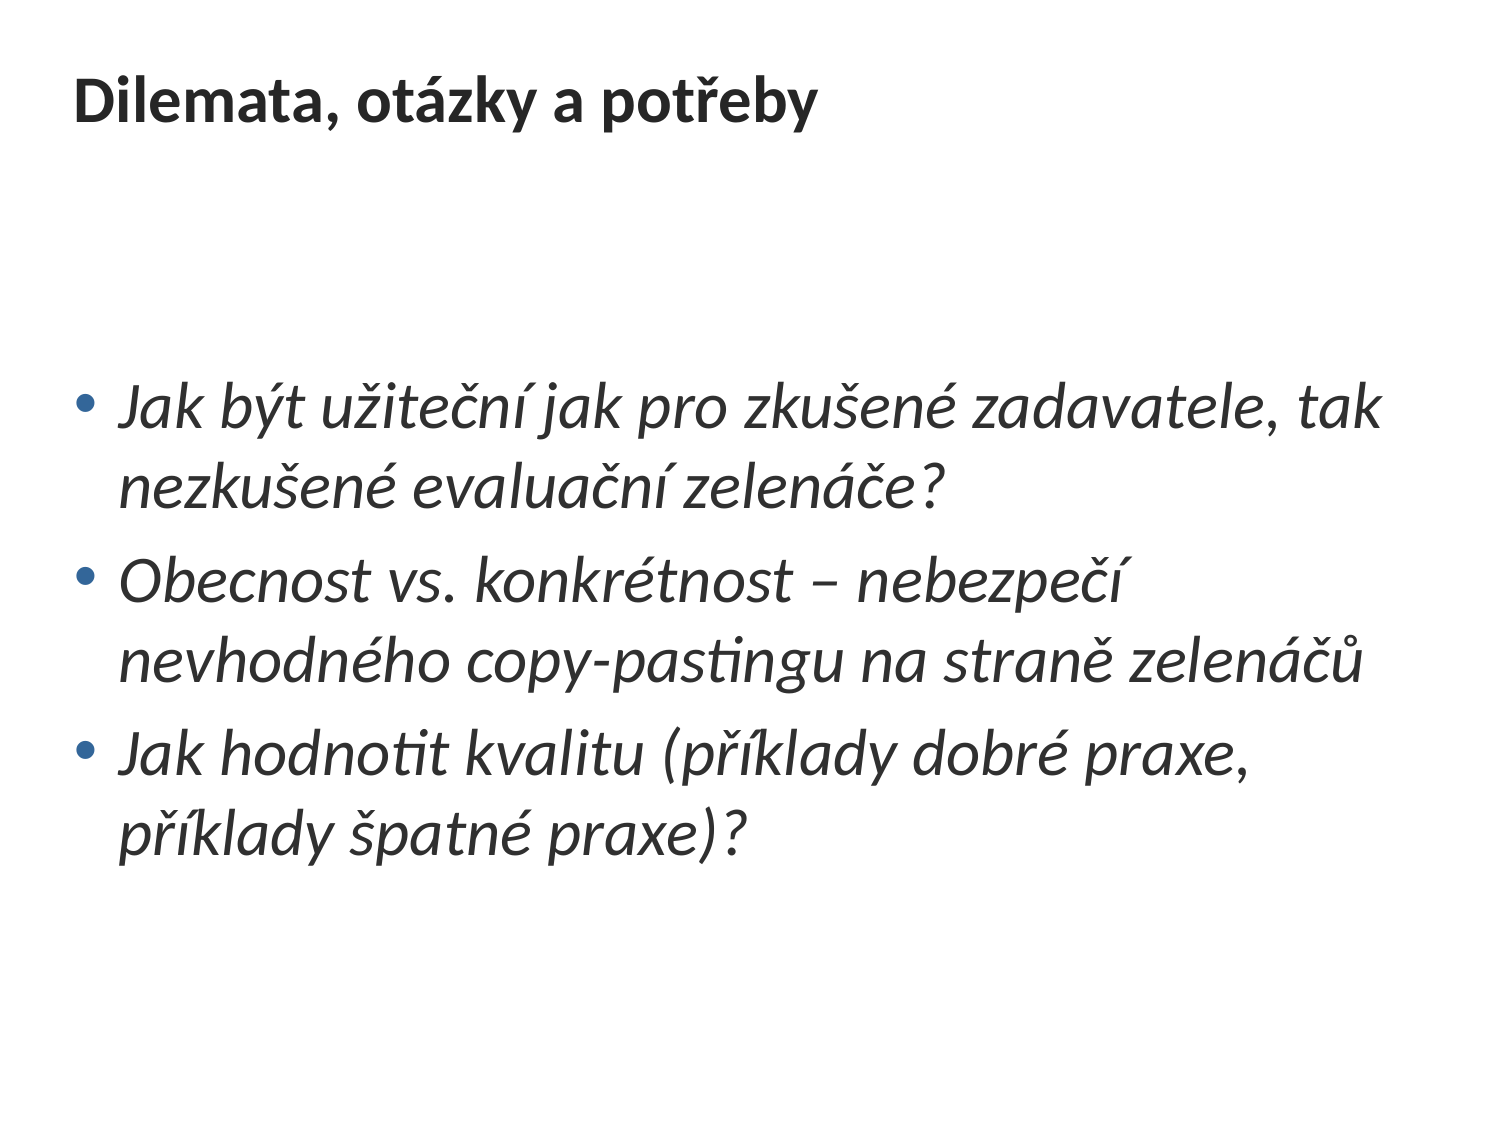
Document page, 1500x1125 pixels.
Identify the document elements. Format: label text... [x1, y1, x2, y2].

list Jak být užiteční jak pro zkušené zadavatele, tak nezkušené evaluační zelenáče? Obecnost vs. konkrétnost – nebezpečí nevhodného copy-pastingu na straně zelenáčů Jak hodnotit kvalitu (příklady dobré praxe, příklady špatné praxe)? [58, 160, 1429, 1071]
title Dilemata, otázky a potřeby [58, 54, 1429, 144]
